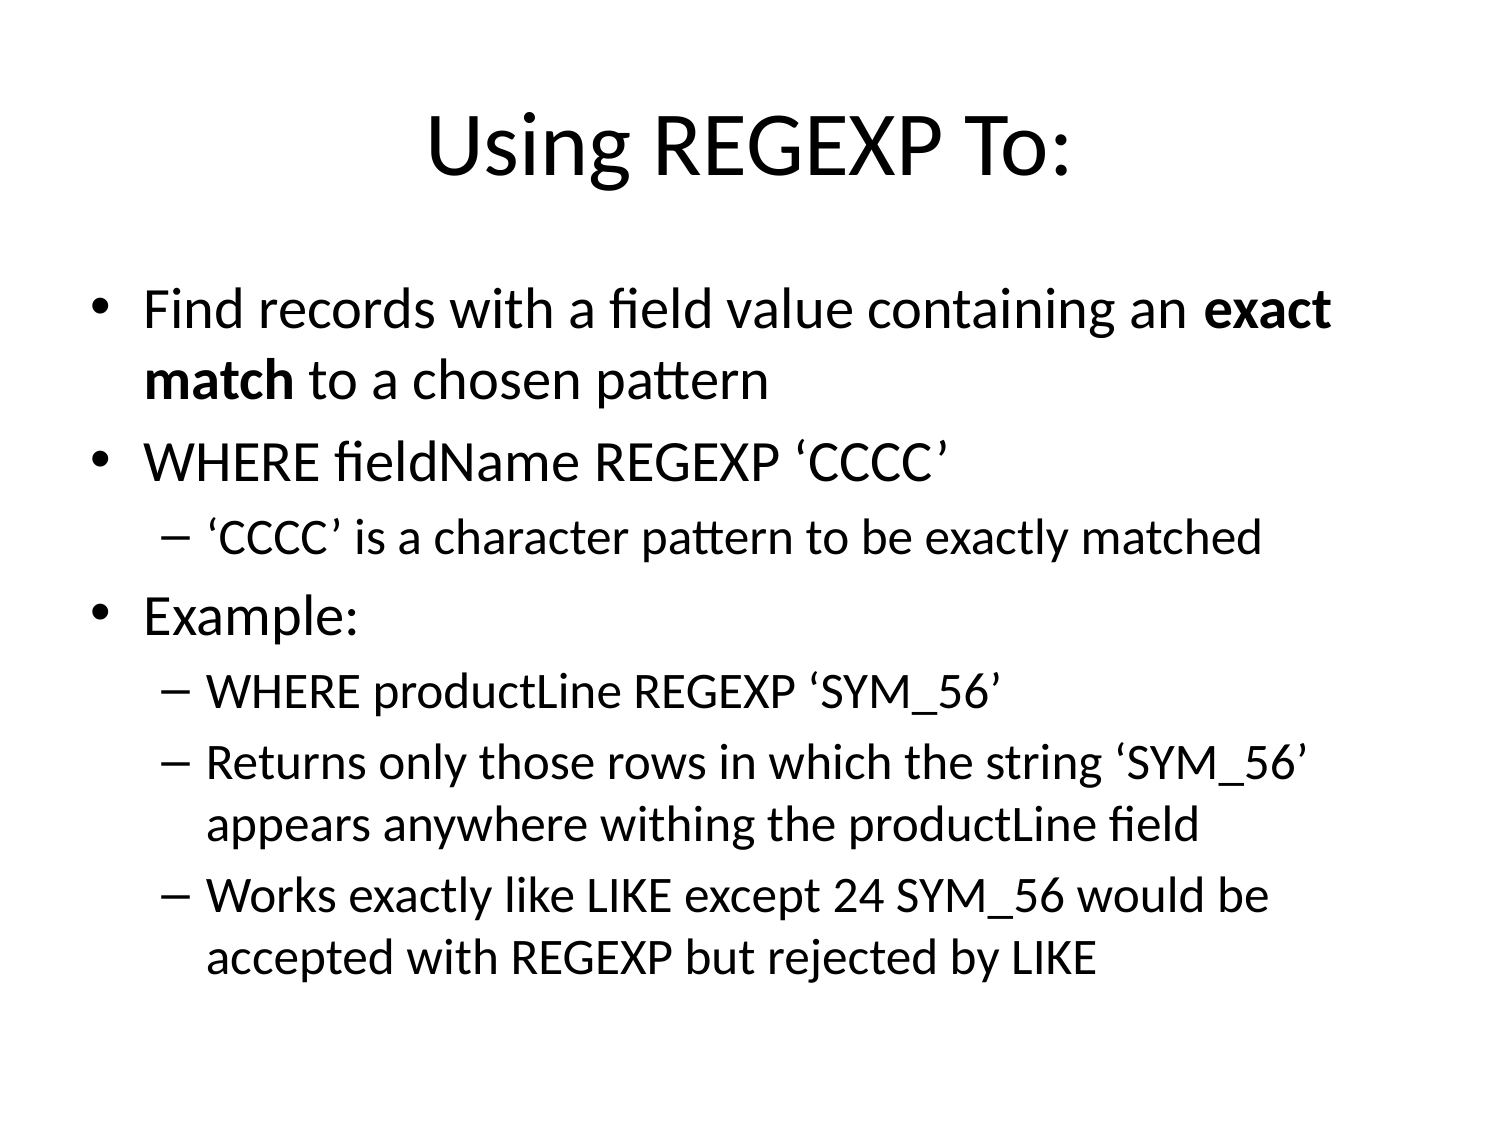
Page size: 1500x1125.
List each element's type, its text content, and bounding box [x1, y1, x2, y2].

list Find records with a field value containing an exact match to a chosen pattern WHERE fieldName REGEXP ‘CCCC’ ‘CCCC’ is a character pattern to be exactly matched Example: WHERE productLine REGEXP ‘SYM_56’ Returns only those rows in which the string ‘SYM_56’ appears anywhere withing the productLine field Works exactly like LIKE except 24 SYM_56 would be accepted with REGEXP but rejected by LIKE [75, 262, 1425, 1005]
title Using REGEXP To: [75, 45, 1425, 233]
